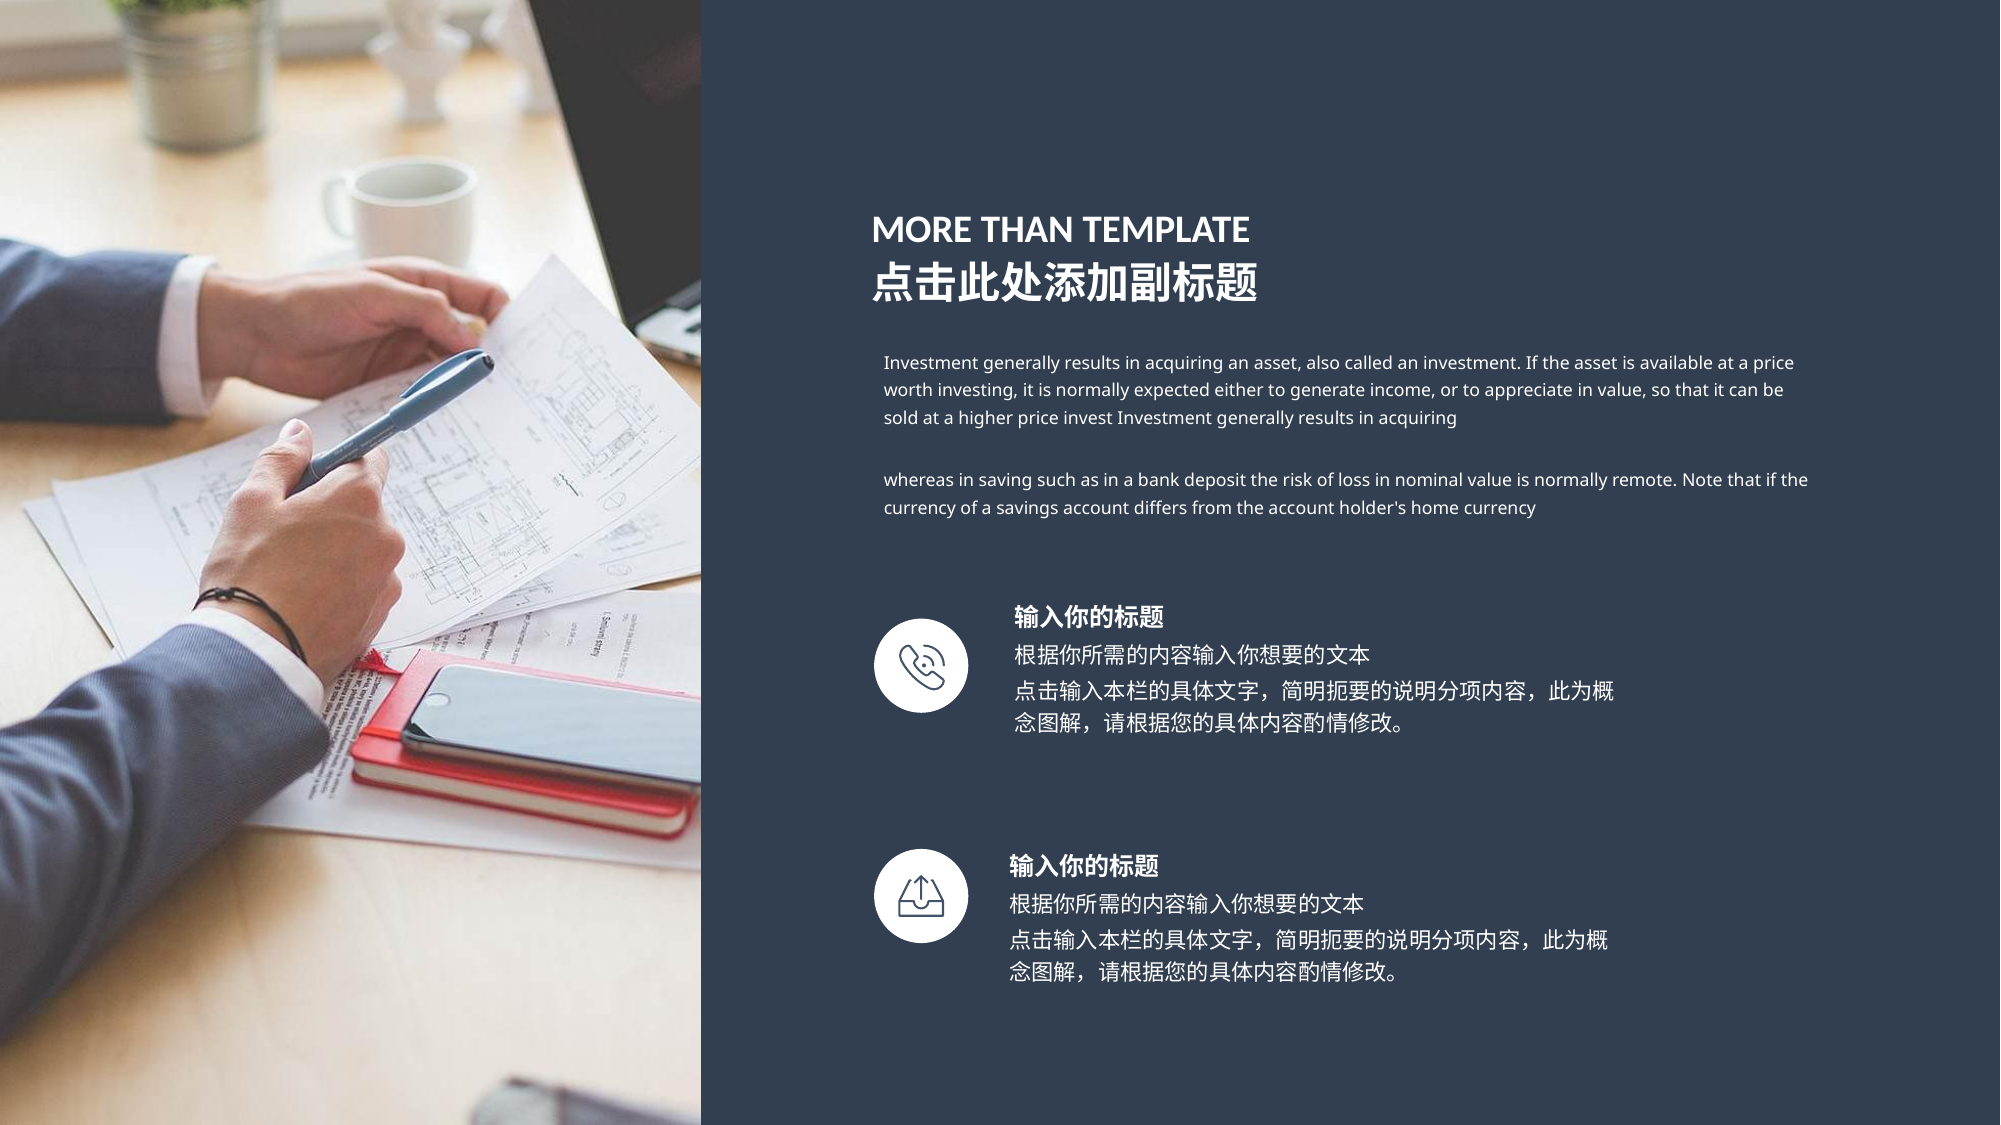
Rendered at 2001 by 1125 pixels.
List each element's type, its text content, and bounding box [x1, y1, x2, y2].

text_box Investment generally results in acquiring an asset, also called an investment. If the asset is available at a price worth investing, it is normally expected either to generate income, or to appreciate in value, so that it can be sold at a higher price invest Investment generally results in acquiring whereas in saving such as in a bank deposit the risk of loss in nominal value is normally remote. Note that if the currency of a savings account differs from the account holder's home currency [865, 336, 1839, 527]
text_box 输入你的标题 根据你所需的内容输入你想要的文本 点击输入本栏的具体文字，简明扼要的说明分项内容，此为概念图解，请根据您的具体内容酌情修改。 [991, 583, 1643, 748]
text_box 输入你的标题 根据你所需的内容输入你想要的文本 点击输入本栏的具体文字，简明扼要的说明分项内容，此为概念图解，请根据您的具体内容酌情修改。 [985, 832, 1637, 998]
text_box [898, 879, 945, 917]
text_box [899, 644, 945, 691]
text_box [913, 875, 929, 901]
text_box MORE THAN TEMPLATE 点击此处添加副标题 [856, 191, 1353, 314]
text_box [874, 848, 969, 944]
text_box [701, 0, 2000, 1125]
picture [0, 0, 701, 1125]
text_box [874, 618, 969, 713]
